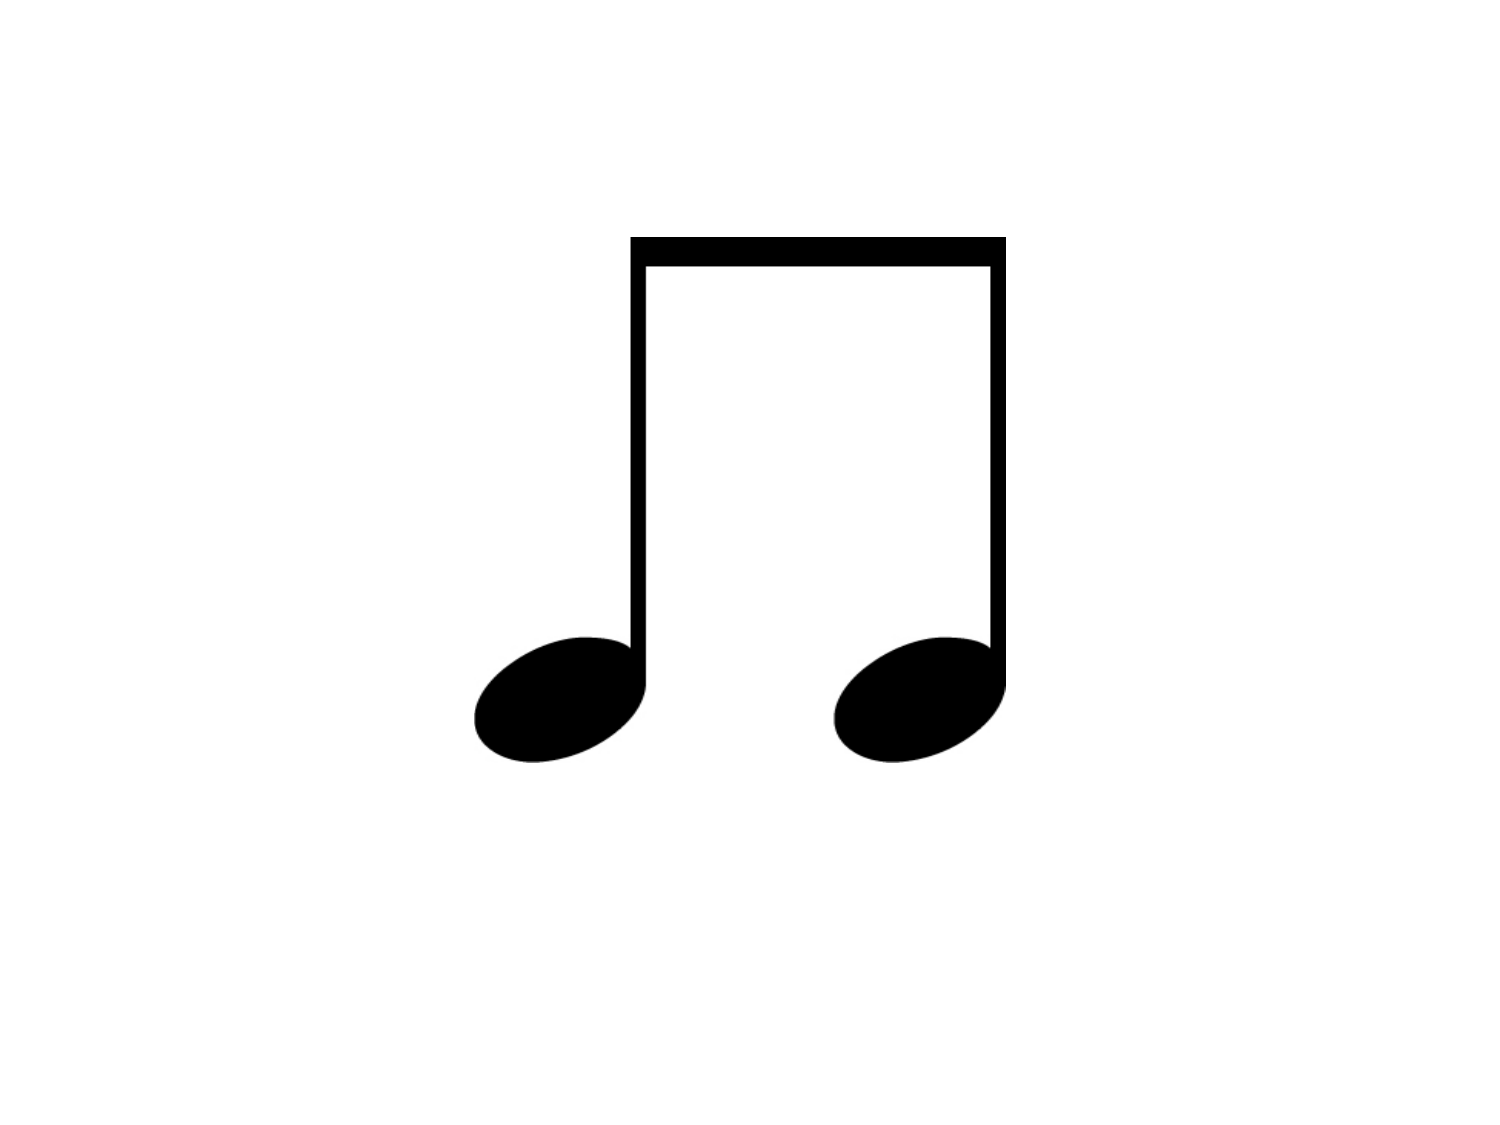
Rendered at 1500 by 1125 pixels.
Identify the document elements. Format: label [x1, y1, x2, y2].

picture [474, 237, 1007, 763]
